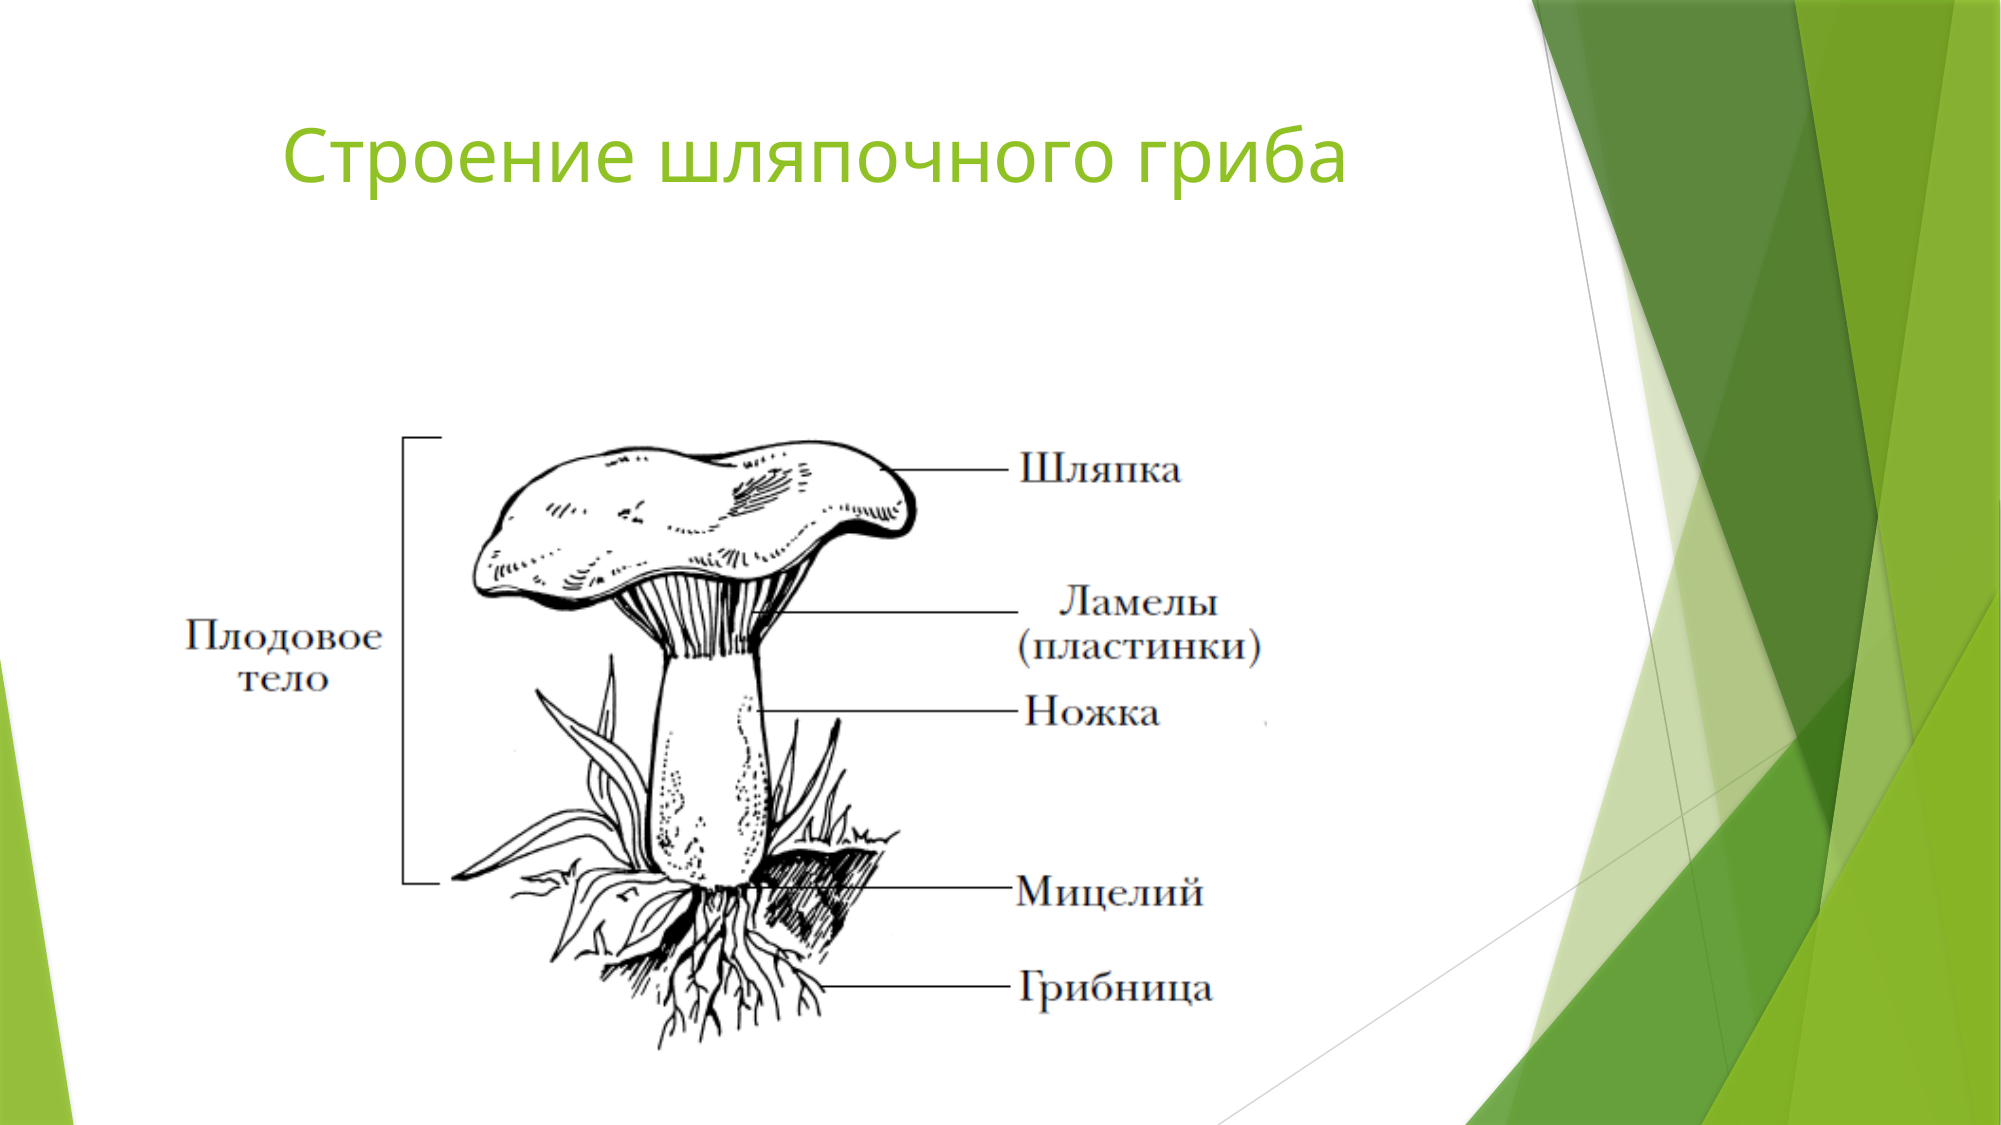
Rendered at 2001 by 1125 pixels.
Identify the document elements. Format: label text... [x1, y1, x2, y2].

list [172, 401, 1268, 1060]
title Строение шляпочного гриба [111, 99, 1522, 317]
